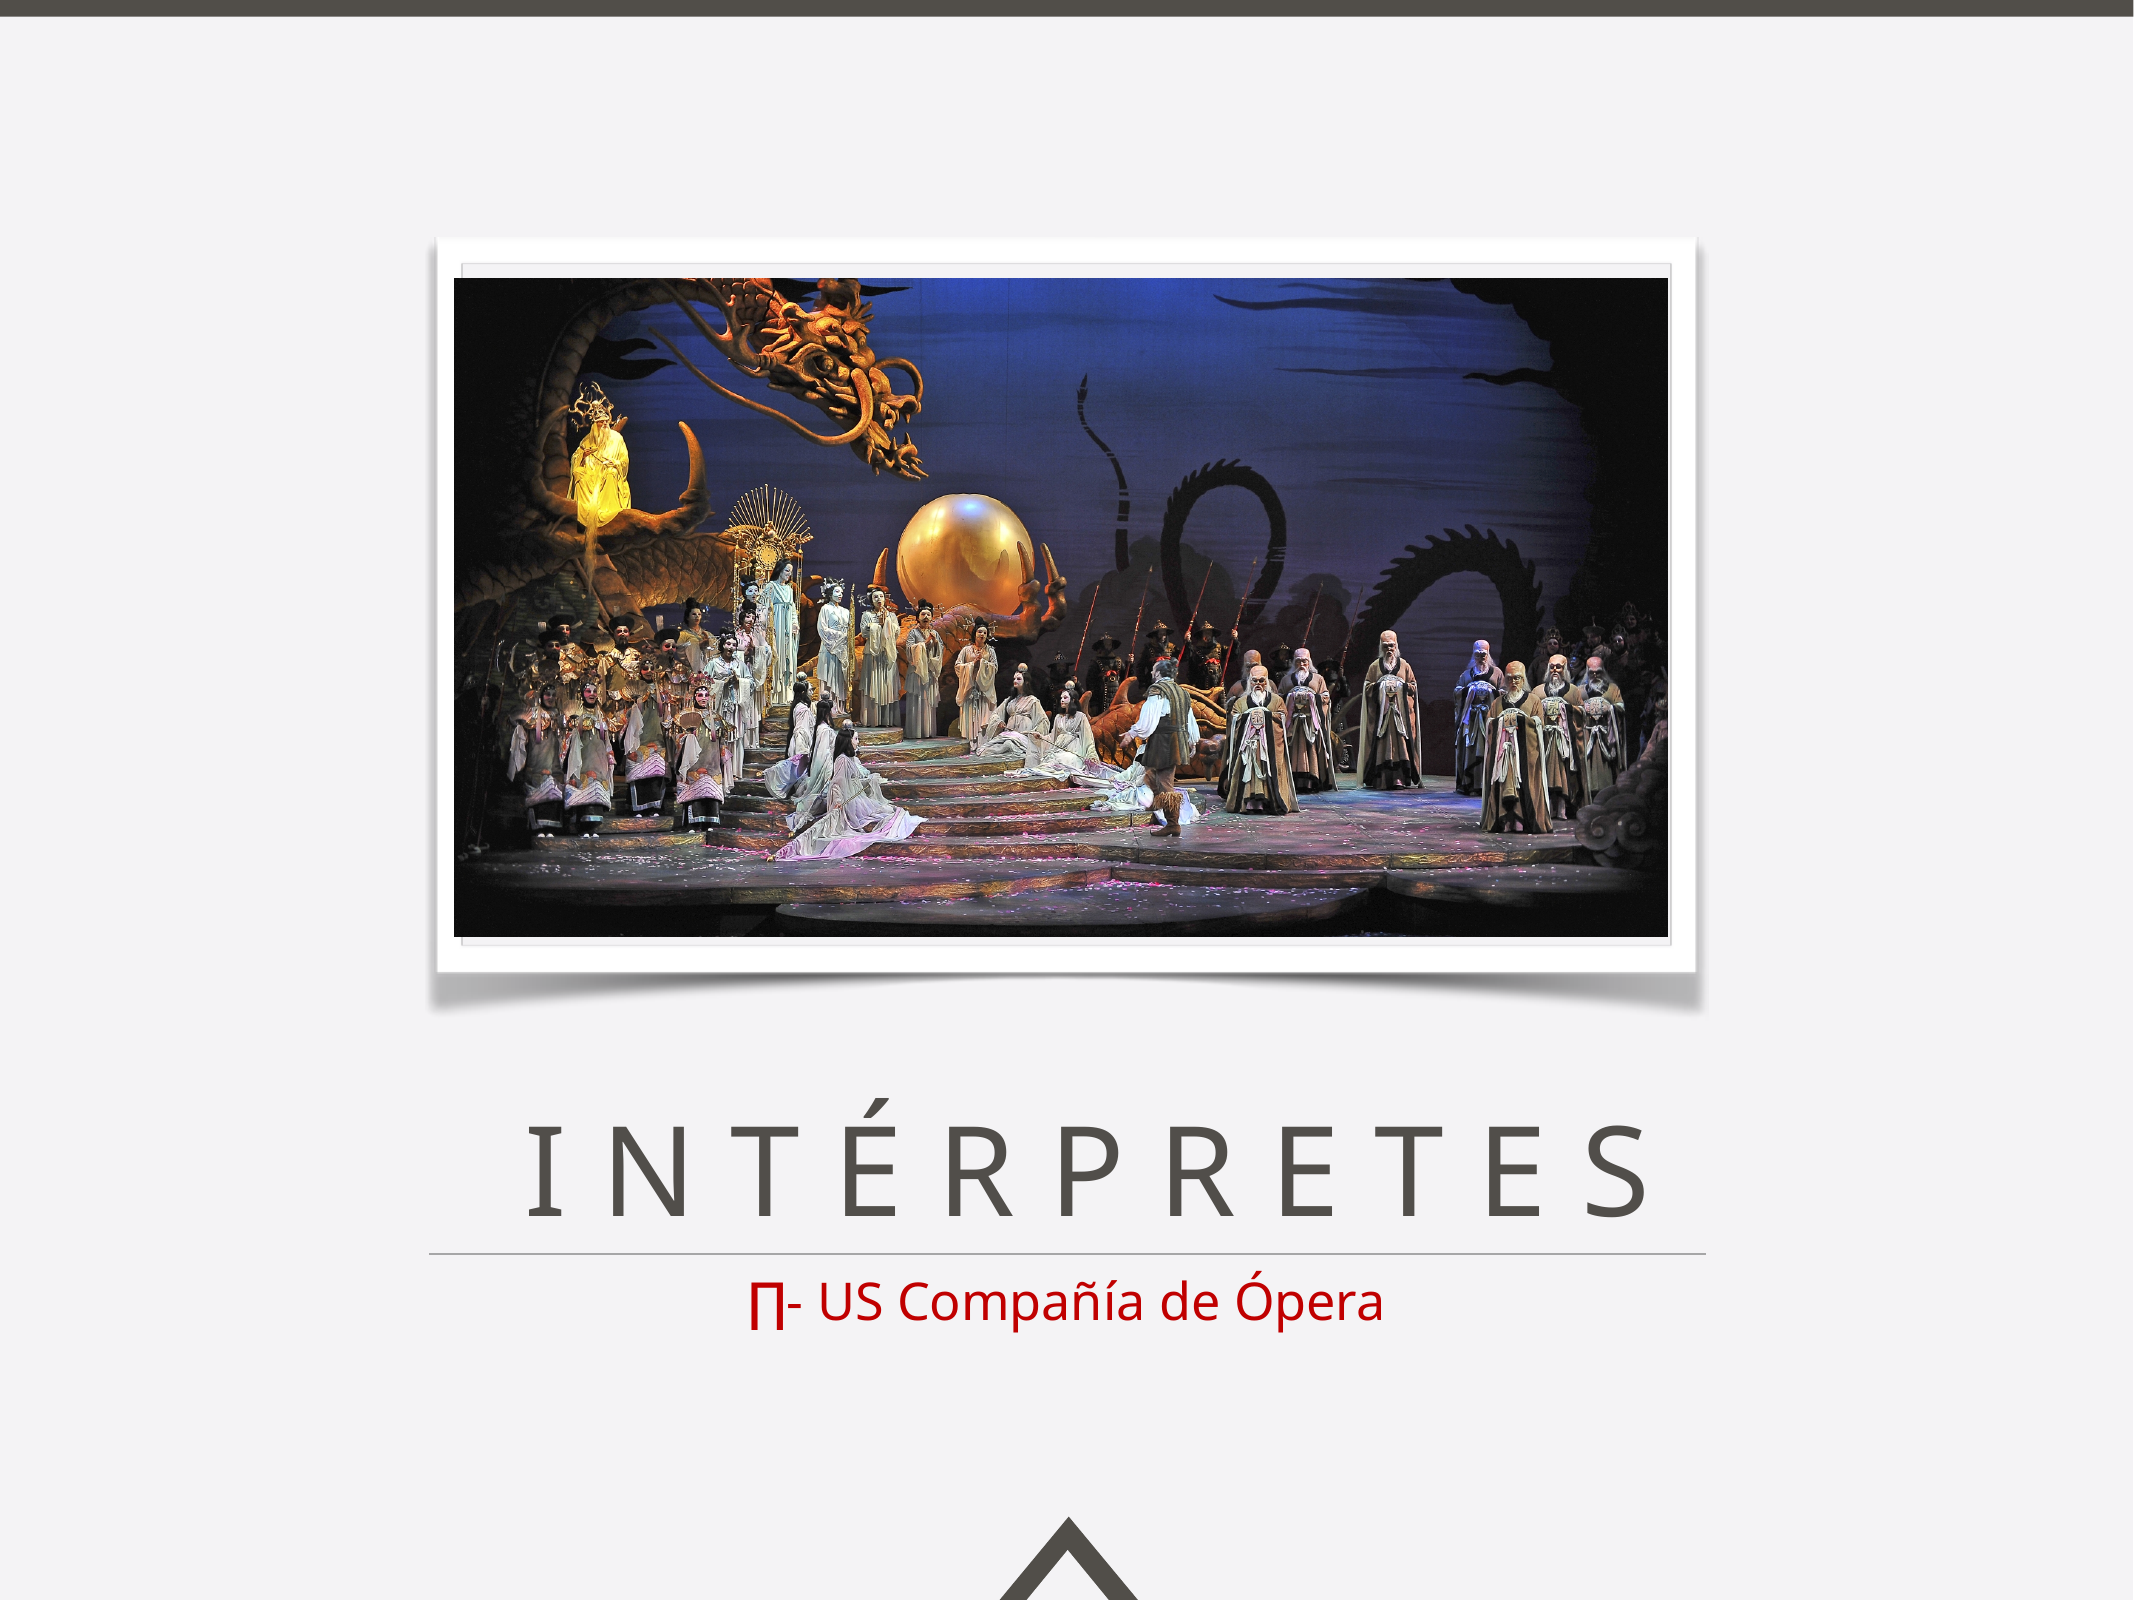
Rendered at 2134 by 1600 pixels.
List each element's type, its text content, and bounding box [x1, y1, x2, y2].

list ∏- US Compañía de Ópera [426, 1268, 1707, 1355]
picture [425, 237, 1709, 1021]
title intérpretes [279, 1045, 1897, 1243]
